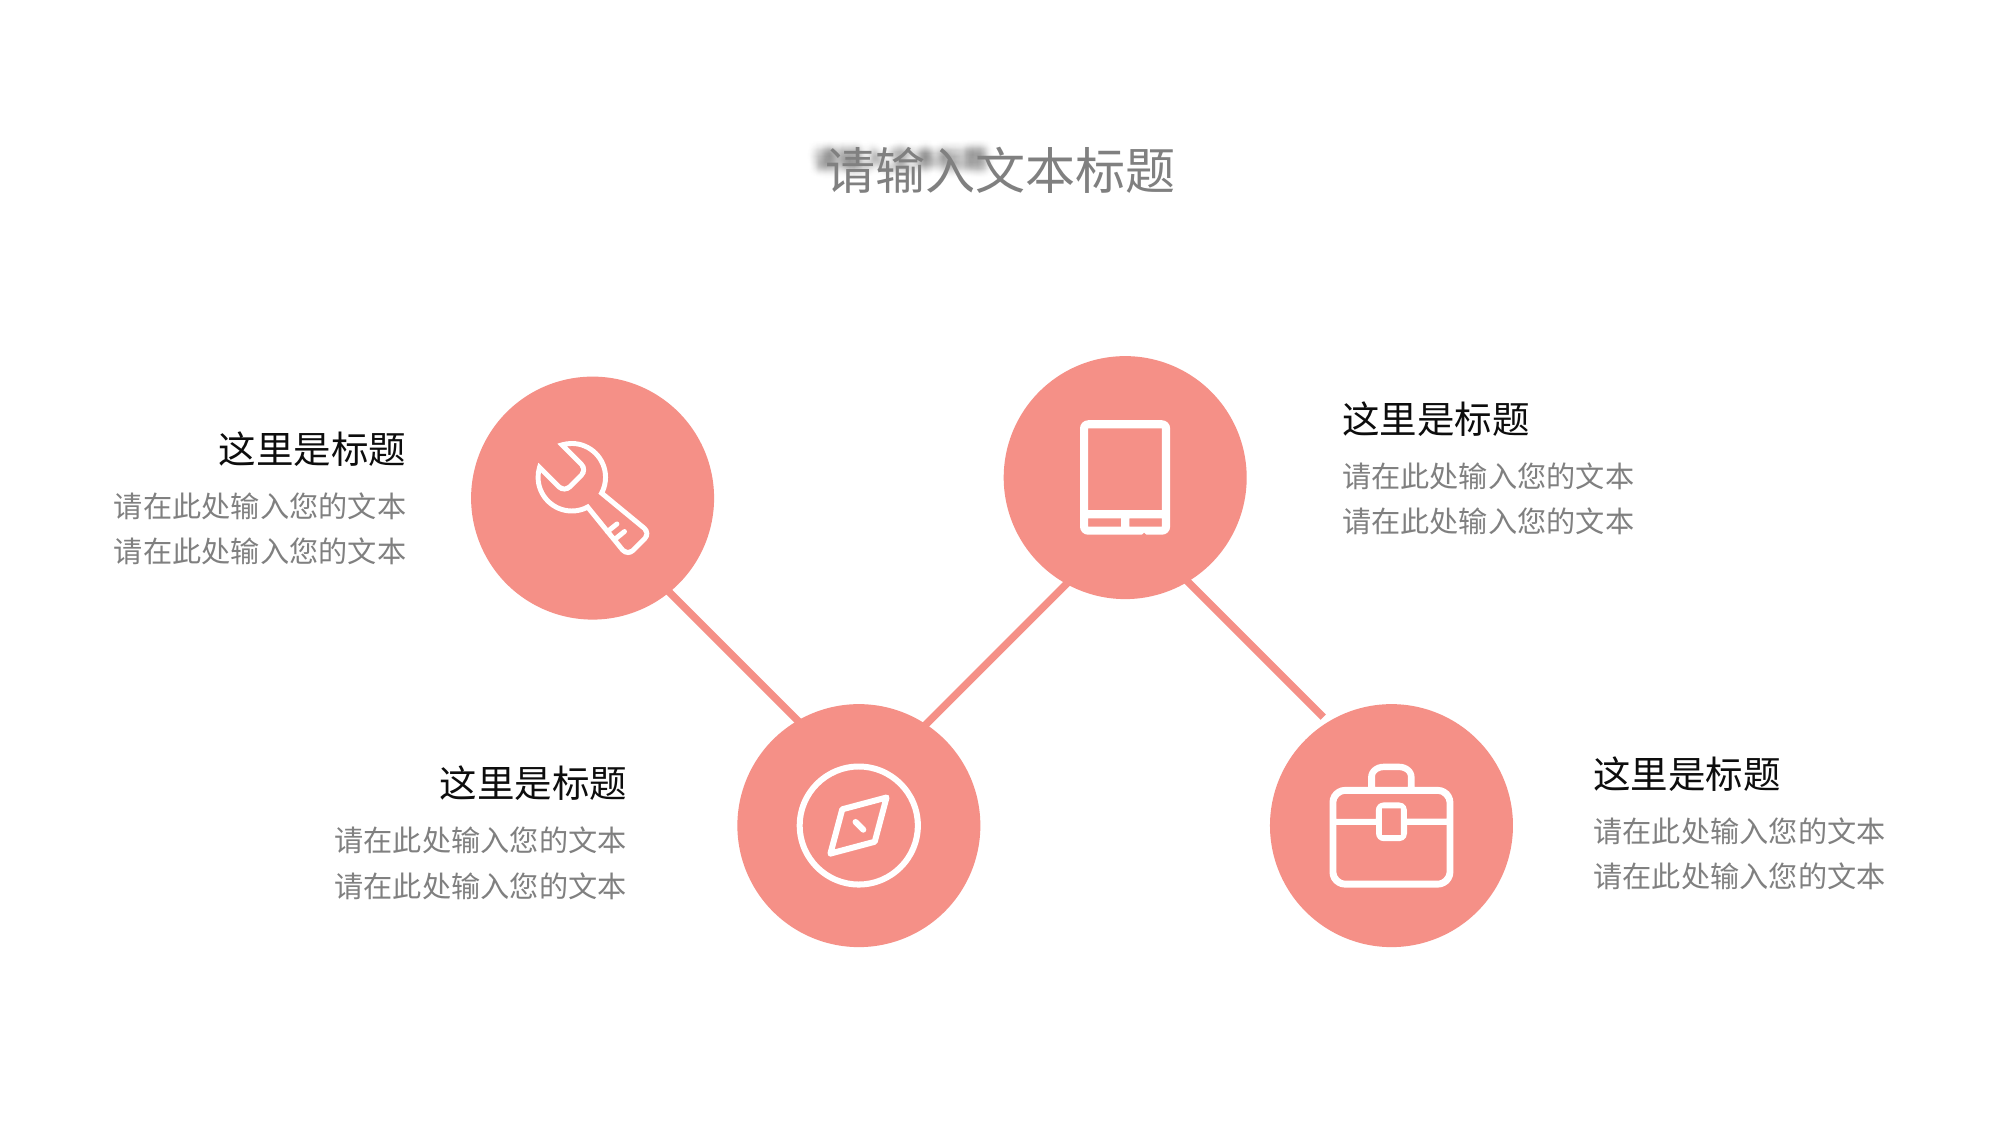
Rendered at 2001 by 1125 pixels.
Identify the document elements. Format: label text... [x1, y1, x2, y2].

text_box 请输入文本标题 [803, 131, 1197, 207]
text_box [64, 356, 1935, 948]
